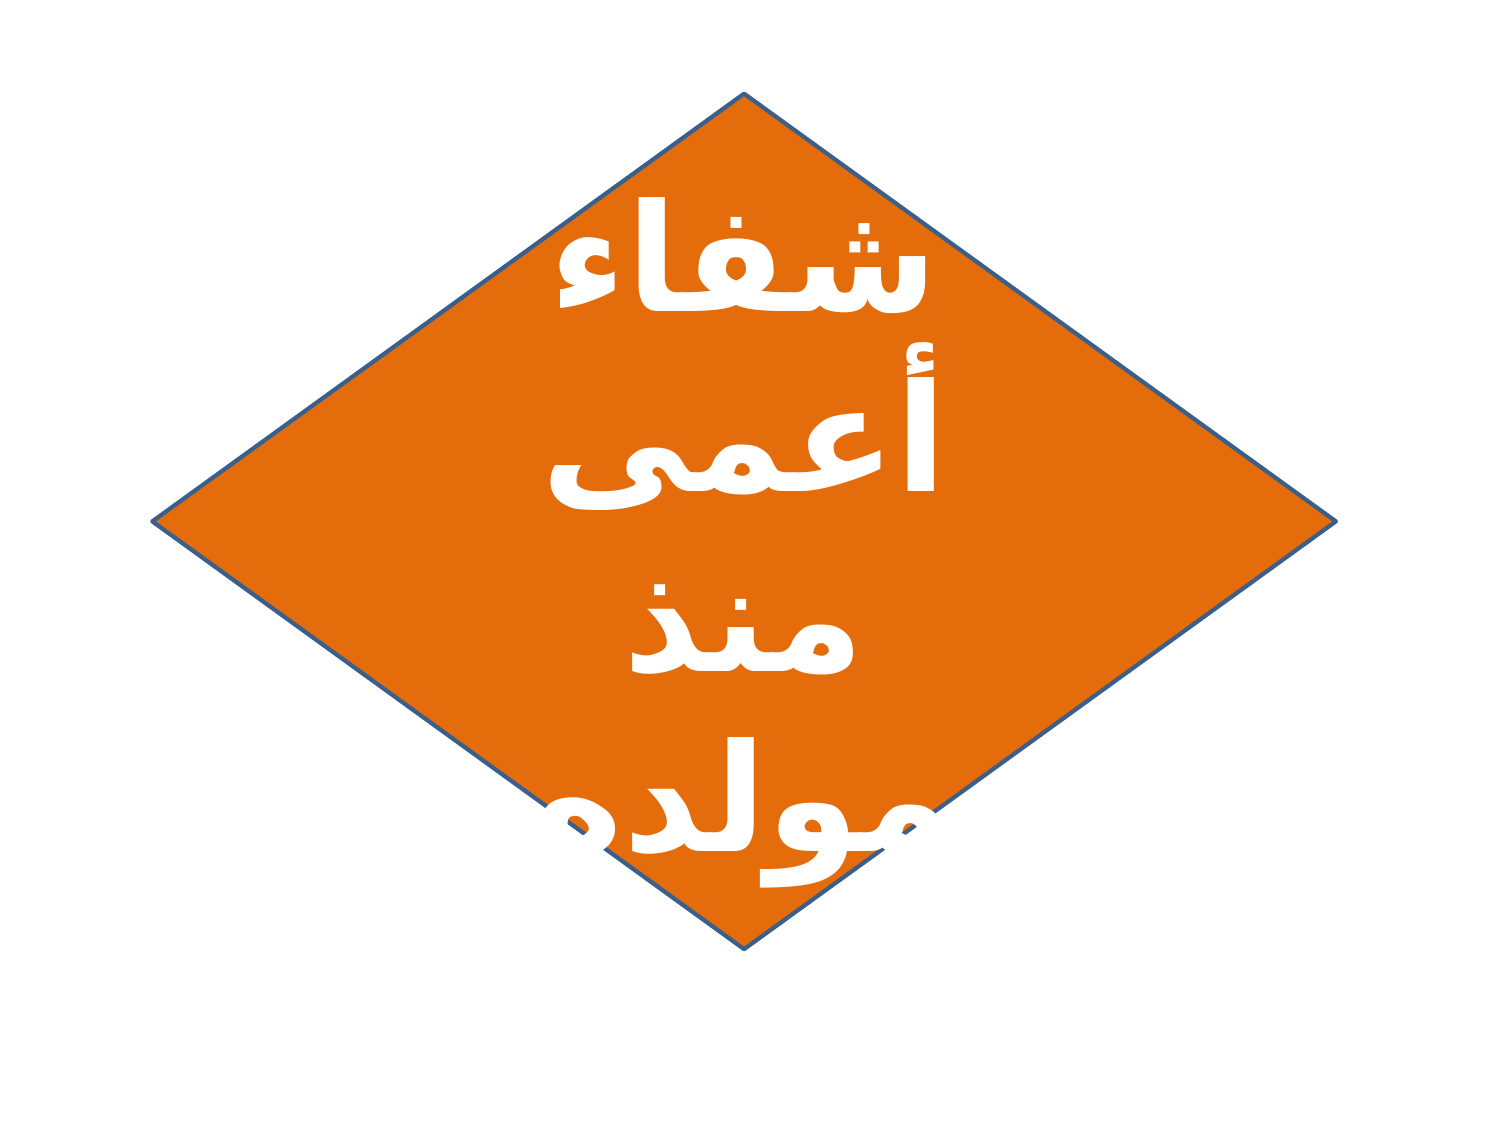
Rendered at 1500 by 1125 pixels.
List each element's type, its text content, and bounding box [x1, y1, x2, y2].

text_box شفاء أعمى منذ مولده [150, 91, 1338, 951]
